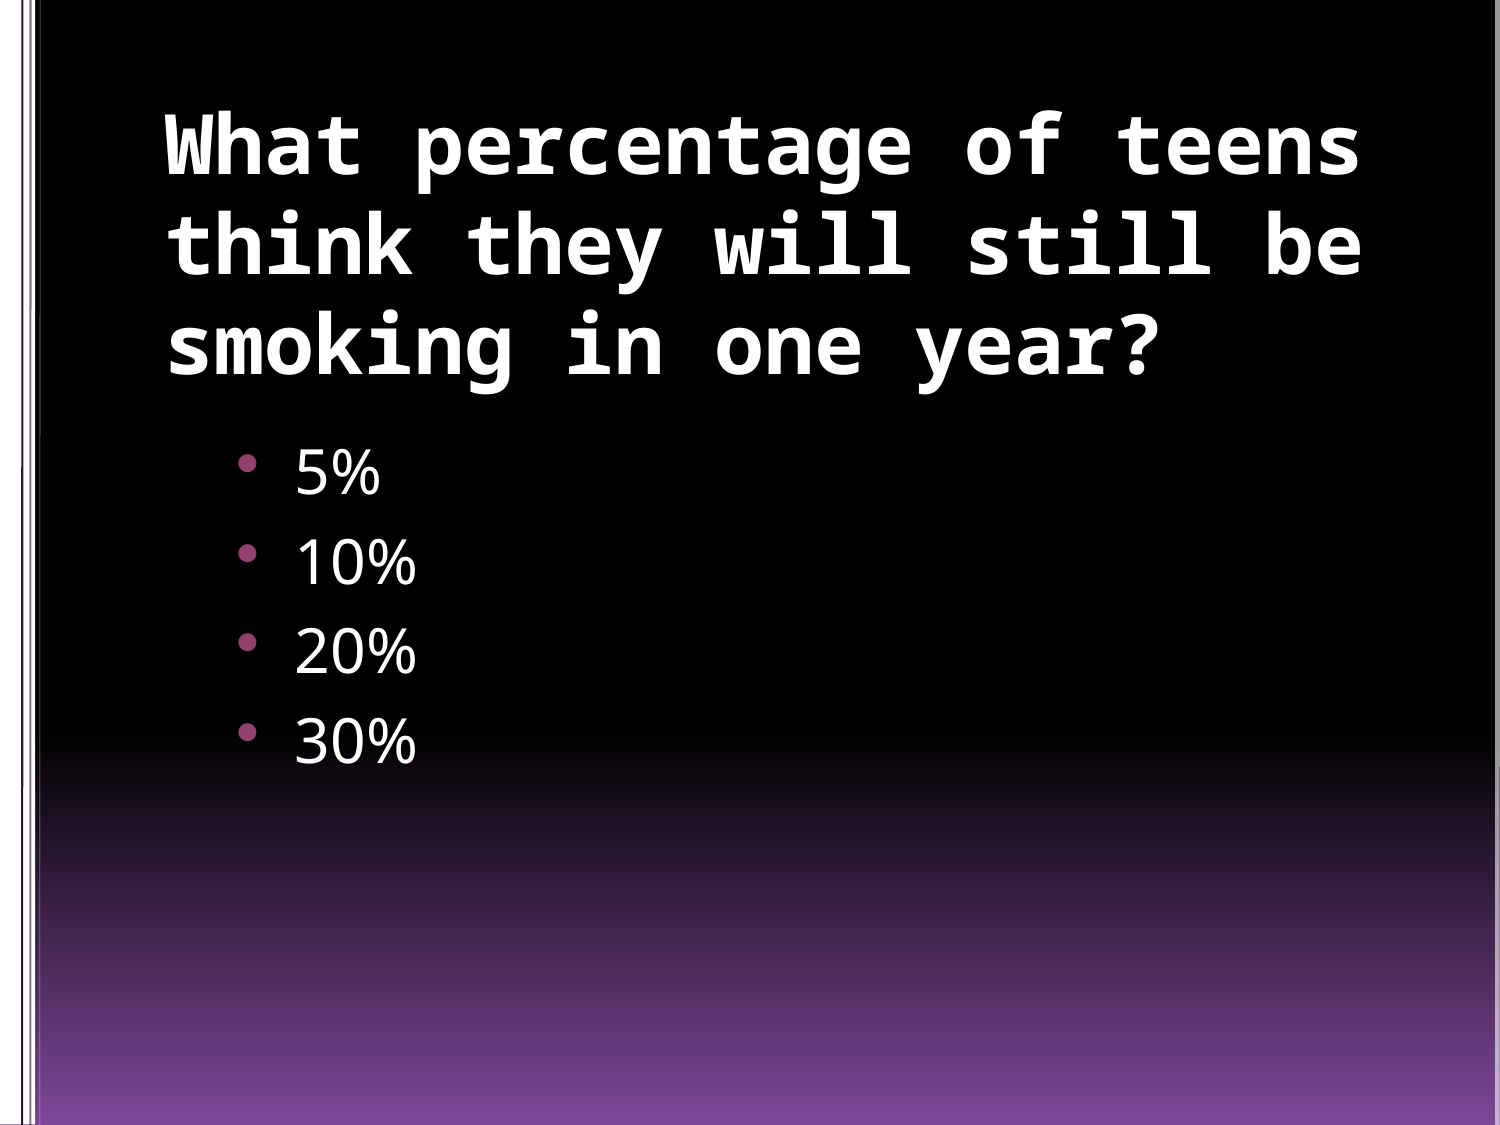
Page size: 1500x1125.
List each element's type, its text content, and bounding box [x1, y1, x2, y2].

title What percentage of teens think they will still be smoking in one year? [150, 83, 1425, 234]
list 5% 10% 20% 30% [212, 425, 1363, 1043]
